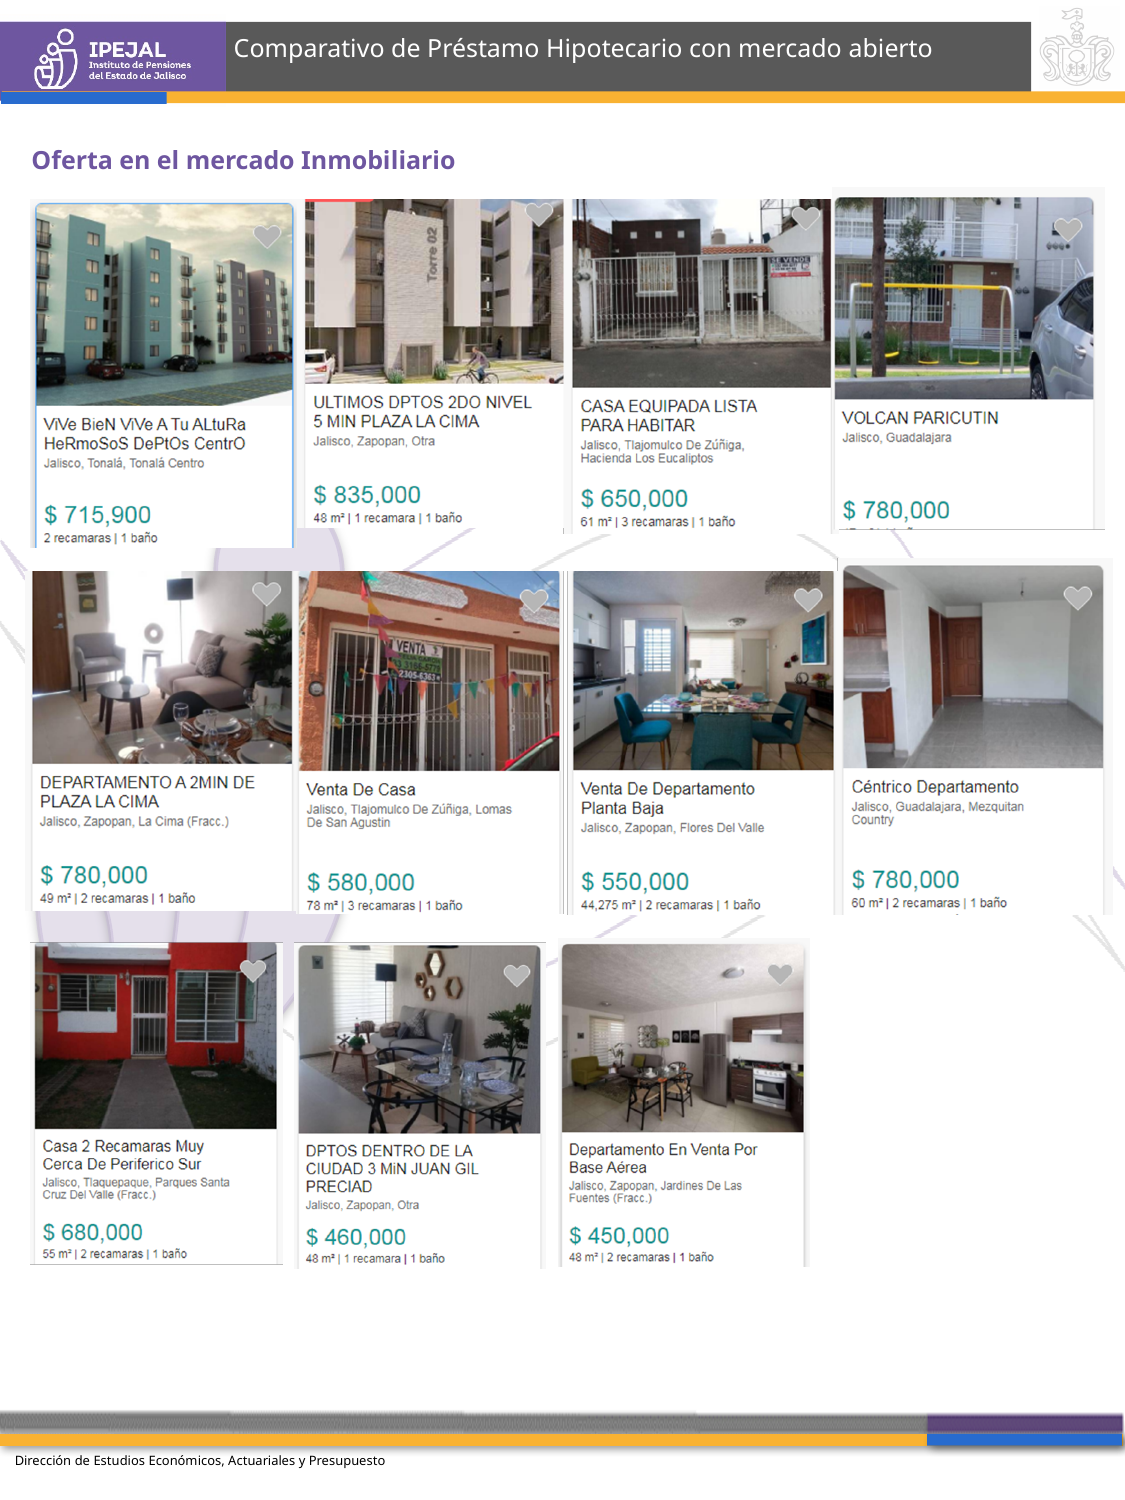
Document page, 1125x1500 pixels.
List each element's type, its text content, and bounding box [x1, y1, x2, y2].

list Oferta en el mercado Inmobiliario [16, 140, 1101, 203]
picture [0, 14, 226, 107]
picture [30, 938, 810, 1269]
list Comparativo de Préstamo Hipotecario con mercado abierto [219, 28, 1015, 88]
picture [25, 558, 1113, 915]
picture [30, 187, 1105, 548]
picture [0, 1404, 1125, 1446]
